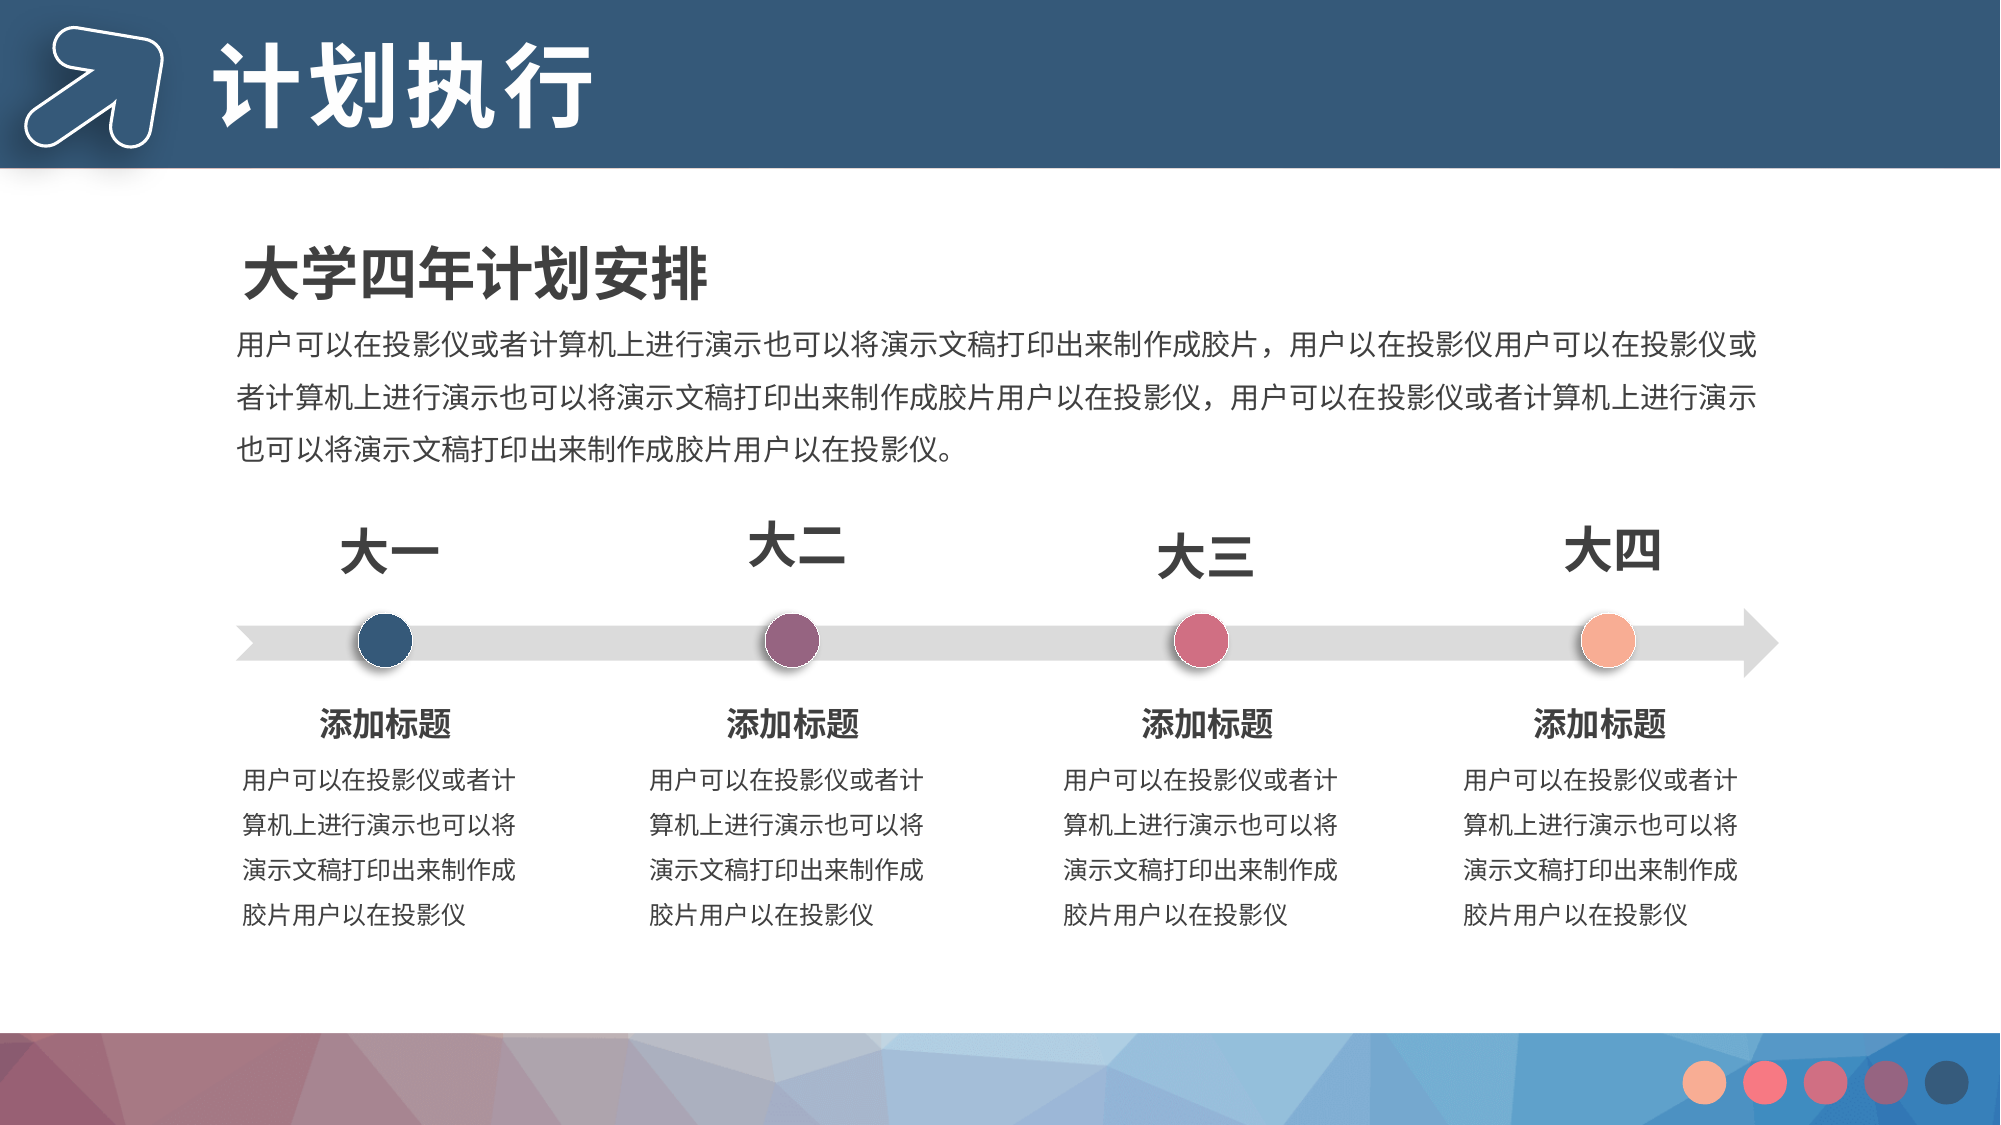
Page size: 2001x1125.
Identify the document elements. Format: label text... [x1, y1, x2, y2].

text_box [1581, 612, 1636, 668]
text_box [235, 625, 353, 661]
text_box [1174, 612, 1229, 668]
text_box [729, 506, 865, 582]
text_box 用户可以在投影仪或者计算机上进行演示也可以将演示文稿打印出来制作成胶片用户以在投影仪 [227, 742, 545, 937]
text_box [24, 26, 164, 149]
text_box [1802, 1059, 1849, 1106]
text_box [358, 612, 413, 668]
text_box 用户可以在投影仪或者计算机上进行演示也可以将演示文稿打印出来制作成胶片用户以在投影仪 [1448, 742, 1767, 937]
text_box [1225, 625, 1576, 661]
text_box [320, 501, 461, 584]
text_box 添加标题 [1518, 695, 1682, 742]
text_box 用户可以在投影仪或者计算机上进行演示也可以将演示文稿打印出来制作成胶片用户以在投影仪 [634, 742, 953, 937]
text_box 计划执行 [195, 21, 611, 147]
text_box 添加标题 [711, 695, 875, 742]
text_box [0, 169, 2000, 1034]
text_box [409, 625, 760, 661]
picture [0, 1034, 2000, 1125]
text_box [1546, 510, 1682, 587]
text_box [1863, 1059, 1910, 1106]
text_box 添加标题 [304, 695, 468, 742]
text_box 用户可以在投影仪或者计算机上进行演示也可以将演示文稿打印出来制作成胶片用户以在投影仪 [1048, 742, 1367, 937]
text_box [1742, 1059, 1788, 1106]
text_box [1136, 506, 1277, 588]
text_box [1681, 1059, 1728, 1106]
text_box [0, 0, 2000, 169]
text_box [1632, 608, 1779, 679]
text_box 用户可以在投影仪或者计算机上进行演示也可以将演示文稿打印出来制作成胶片，用户以在投影仪用户可以在投影仪或者计算机上进行演示也可以将演示文稿打印出来制作成胶片用户以在投影仪，用户可以在投影仪或者计算机上进行演示也可以将演示文稿打印出来制作成胶片用户以在投影仪。 [221, 301, 1793, 474]
text_box [765, 612, 820, 668]
text_box 大学四年计划安排 [221, 231, 730, 313]
text_box 添加标题 [1126, 695, 1290, 742]
text_box [816, 625, 1169, 661]
text_box [1923, 1059, 1970, 1106]
